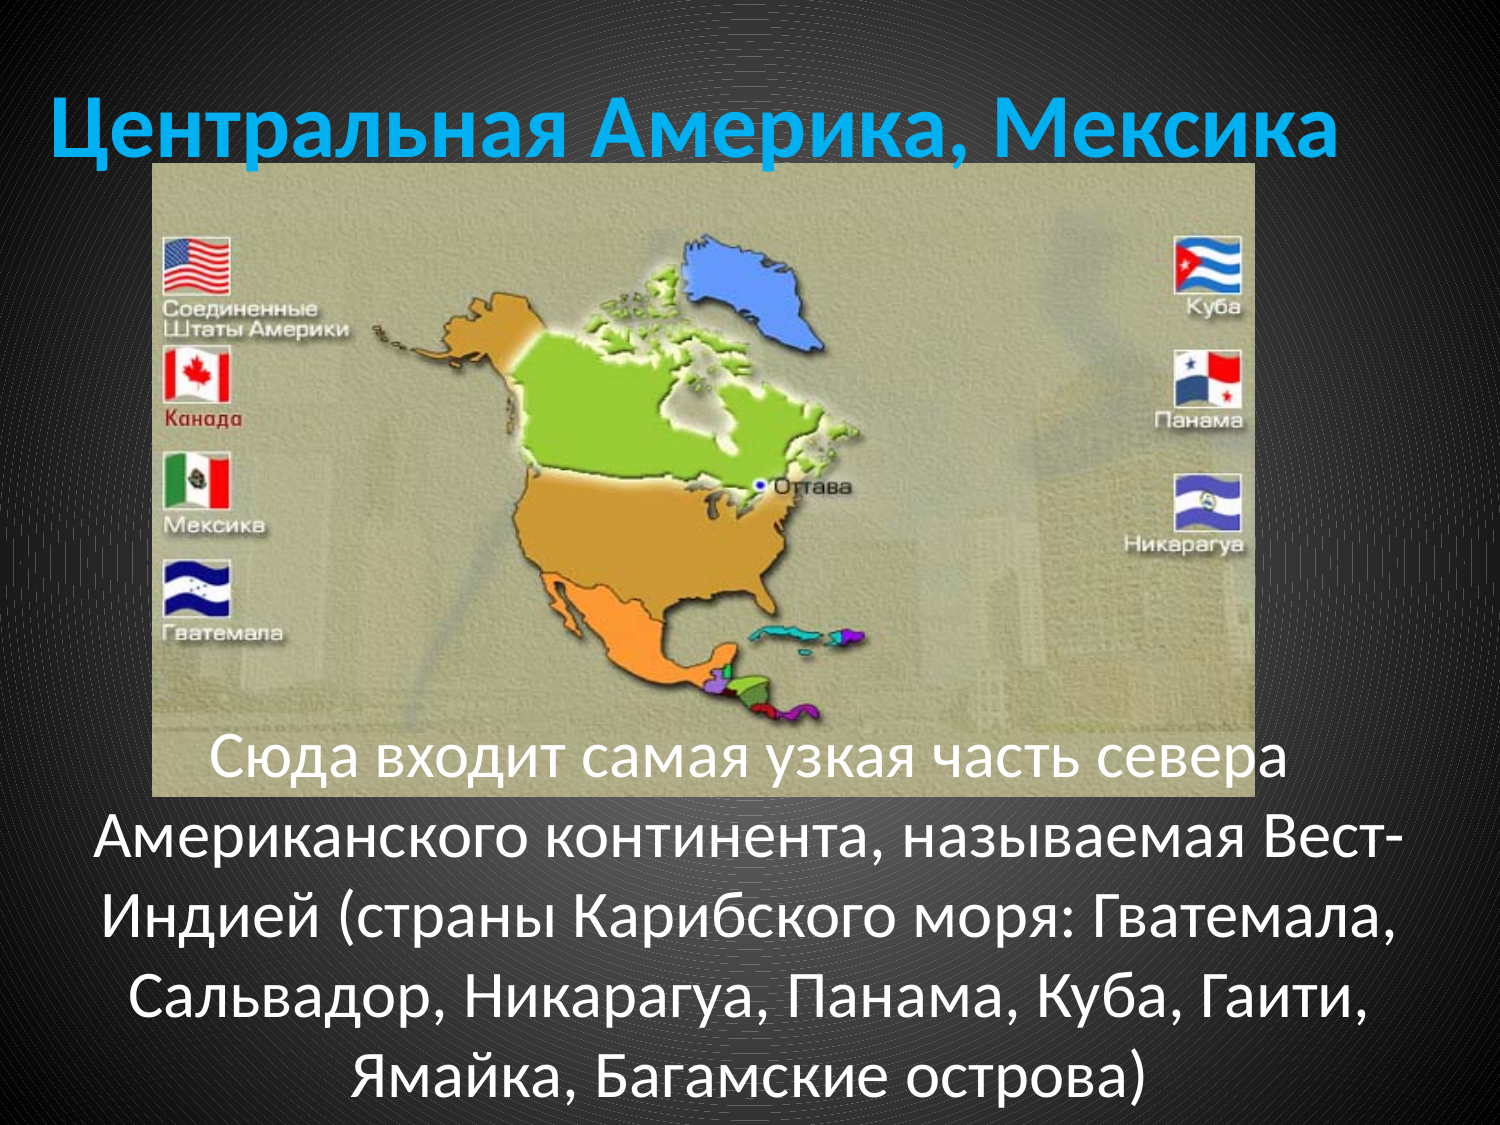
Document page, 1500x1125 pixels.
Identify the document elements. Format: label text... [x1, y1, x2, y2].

subtitle Сюда входит самая узкая часть севера Американского континента, называемая Вест-Индией (страны Карибского моря: Гватемала, Сальвадор, Никарагуа, Панама, Куба, Гаити, Ямайка, Багамские острова) [0, 703, 1500, 1125]
picture [152, 163, 1255, 798]
title Центральная Америка, Мексика [0, 0, 1393, 242]
